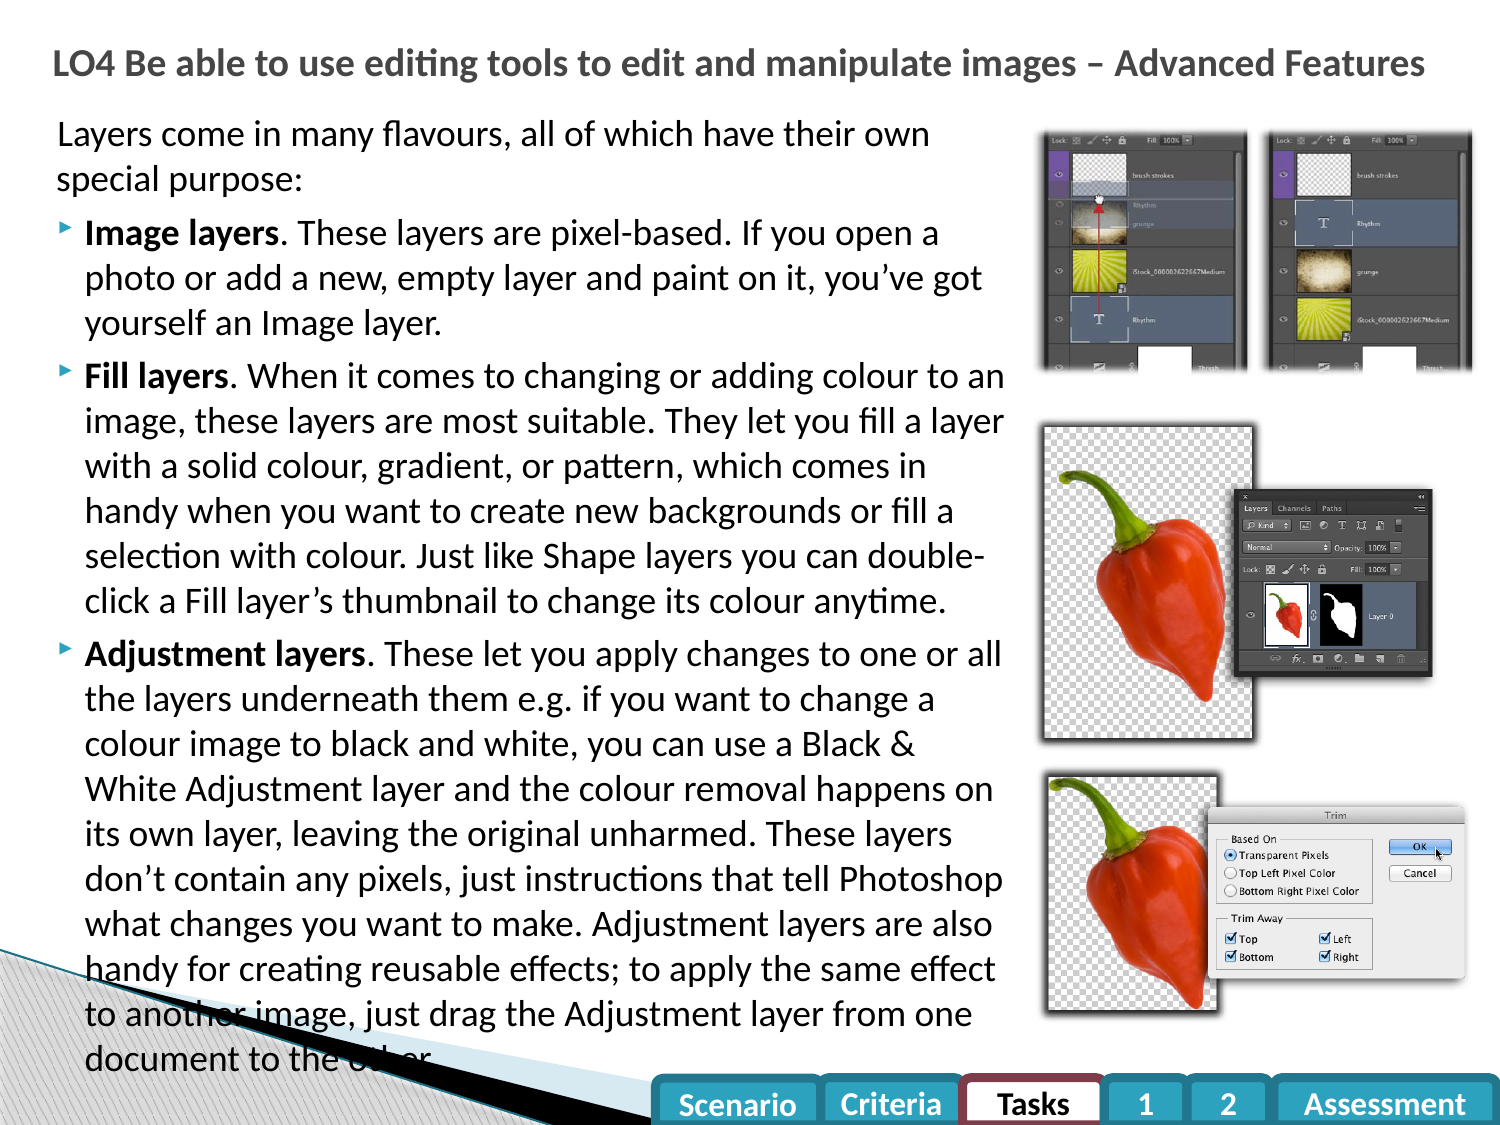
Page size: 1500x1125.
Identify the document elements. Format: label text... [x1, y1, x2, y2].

list Layers come in many flavours, all of which have their own special purpose: Image layers. These layers are pixel-based. If you open a photo or add a new, empty layer and paint on it, you’ve got yourself an Image layer. Fill layers. When it comes to changing or adding colour to an image, these layers are most suitable. They let you fill a layer with a solid colour, gradient, or pattern, which comes in handy when you want to create new backgrounds or fill a selection with colour. Just like Shape layers you can double-click a Fill layer’s thumbnail to change its colour anytime. Adjustment layers. These let you apply changes to one or all the layers underneath them e.g. if you want to change a colour image to black and white, you can use a Black & White Adjustment layer and the colour removal happens on its own layer, leaving the original unharmed. These layers don’t contain any pixels, just instructions that tell Photoshop what changes you want to make. Adjustment layers are also handy for creating reusable effects; to apply the same effect to another image, just drag the Adjustment layer from one document to the other. [41, 102, 1032, 1035]
picture [1031, 125, 1479, 378]
picture [1031, 414, 1471, 1024]
title LO4 Be able to use editing tools to edit and manipulate images – Advanced Features [37, 19, 1471, 102]
